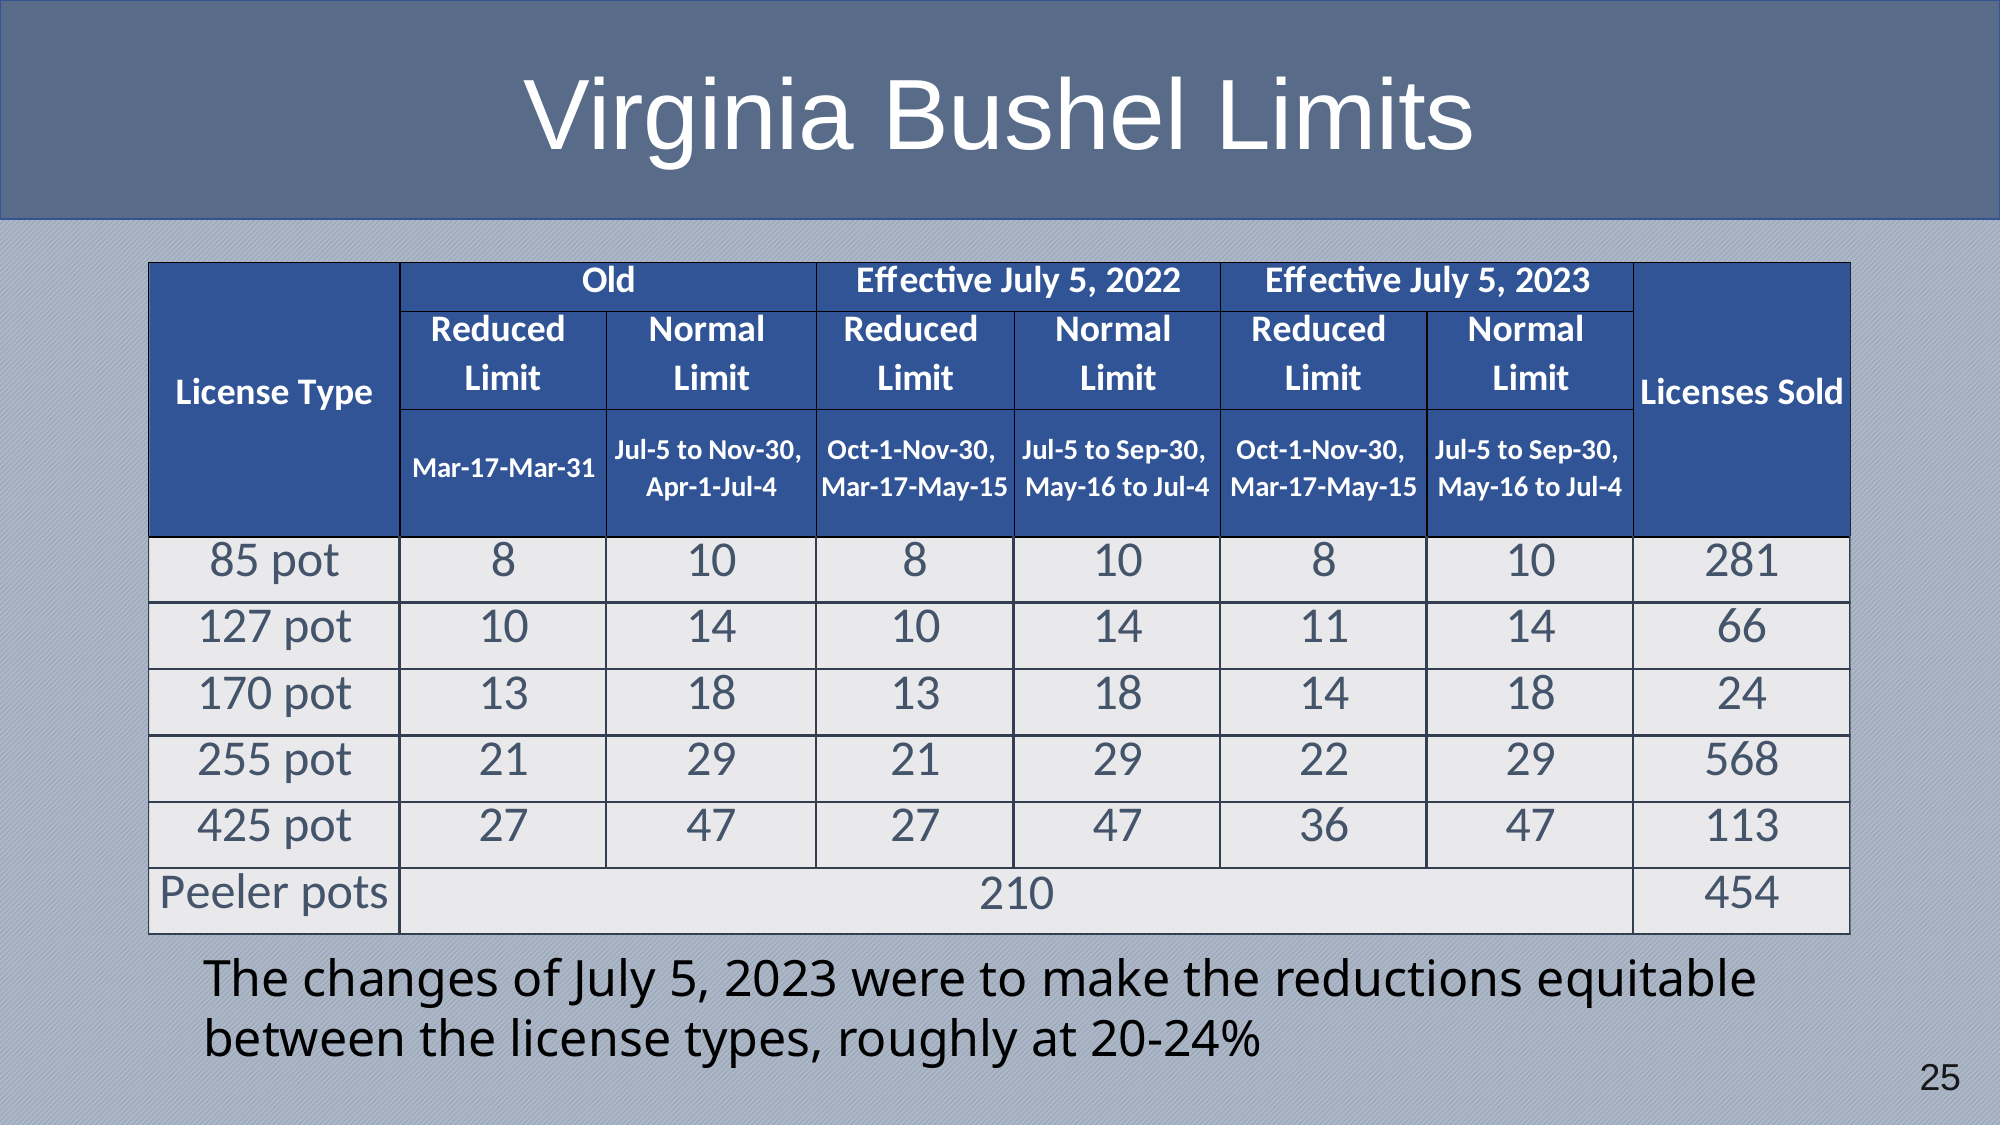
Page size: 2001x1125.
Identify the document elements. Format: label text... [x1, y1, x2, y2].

picture [147, 261, 1852, 937]
slide_number 25 [1526, 1045, 1977, 1106]
text_box Virginia Bushel Limits [0, 0, 2000, 220]
text_box The changes of July 5, 2023 were to make the reductions equitable between the license types, roughly at 20-24% [188, 939, 1812, 1075]
